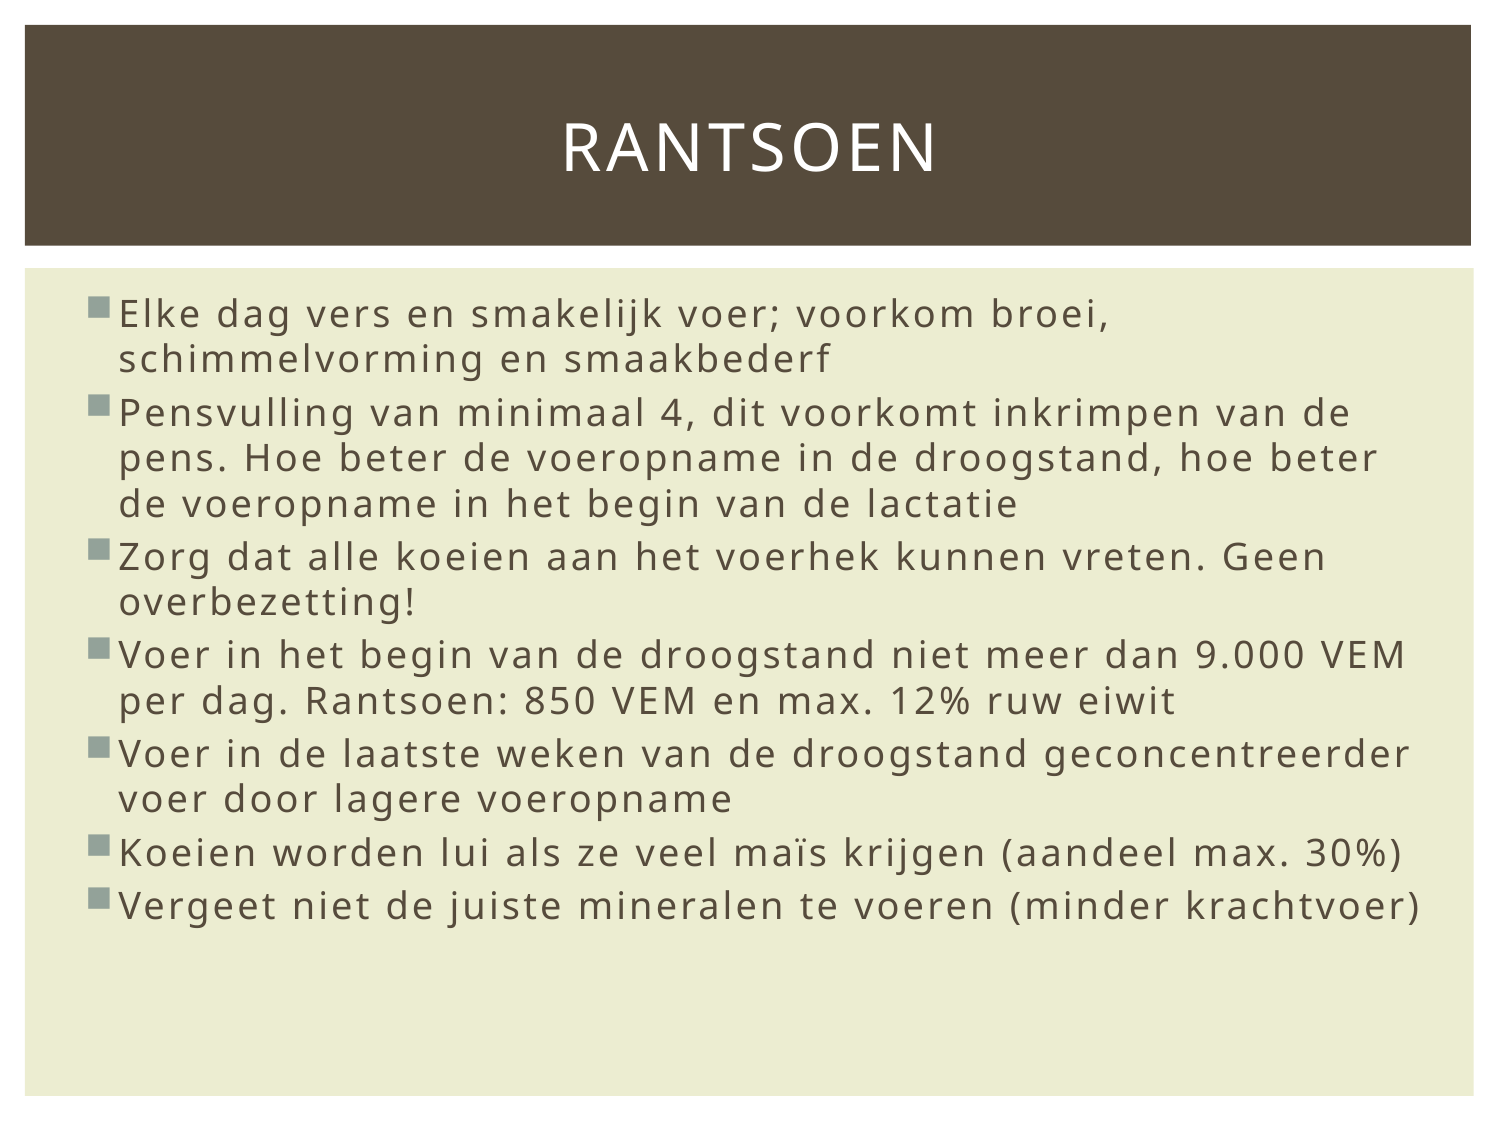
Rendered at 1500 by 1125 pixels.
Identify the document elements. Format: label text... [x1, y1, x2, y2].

title rantsoen [62, 58, 1438, 232]
list Elke dag vers en smakelijk voer; voorkom broei, schimmelvorming en smaakbederf Pensvulling van minimaal 4, dit voorkomt inkrimpen van de pens. Hoe beter de voeropname in de droogstand, hoe beter de voeropname in het begin van de lactatie Zorg dat alle koeien aan het voerhek kunnen vreten. Geen overbezetting! Voer in het begin van de droogstand niet meer dan 9.000 VEM per dag. Rantsoen: 850 VEM en max. 12% ruw eiwit Voer in de laatste weken van de droogstand geconcentreerder voer door lagere voeropname Koeien worden lui als ze veel maïs krijgen (aandeel max. 30%) Vergeet niet de juiste mineralen te voeren (minder krachtvoer) [62, 281, 1442, 1005]
